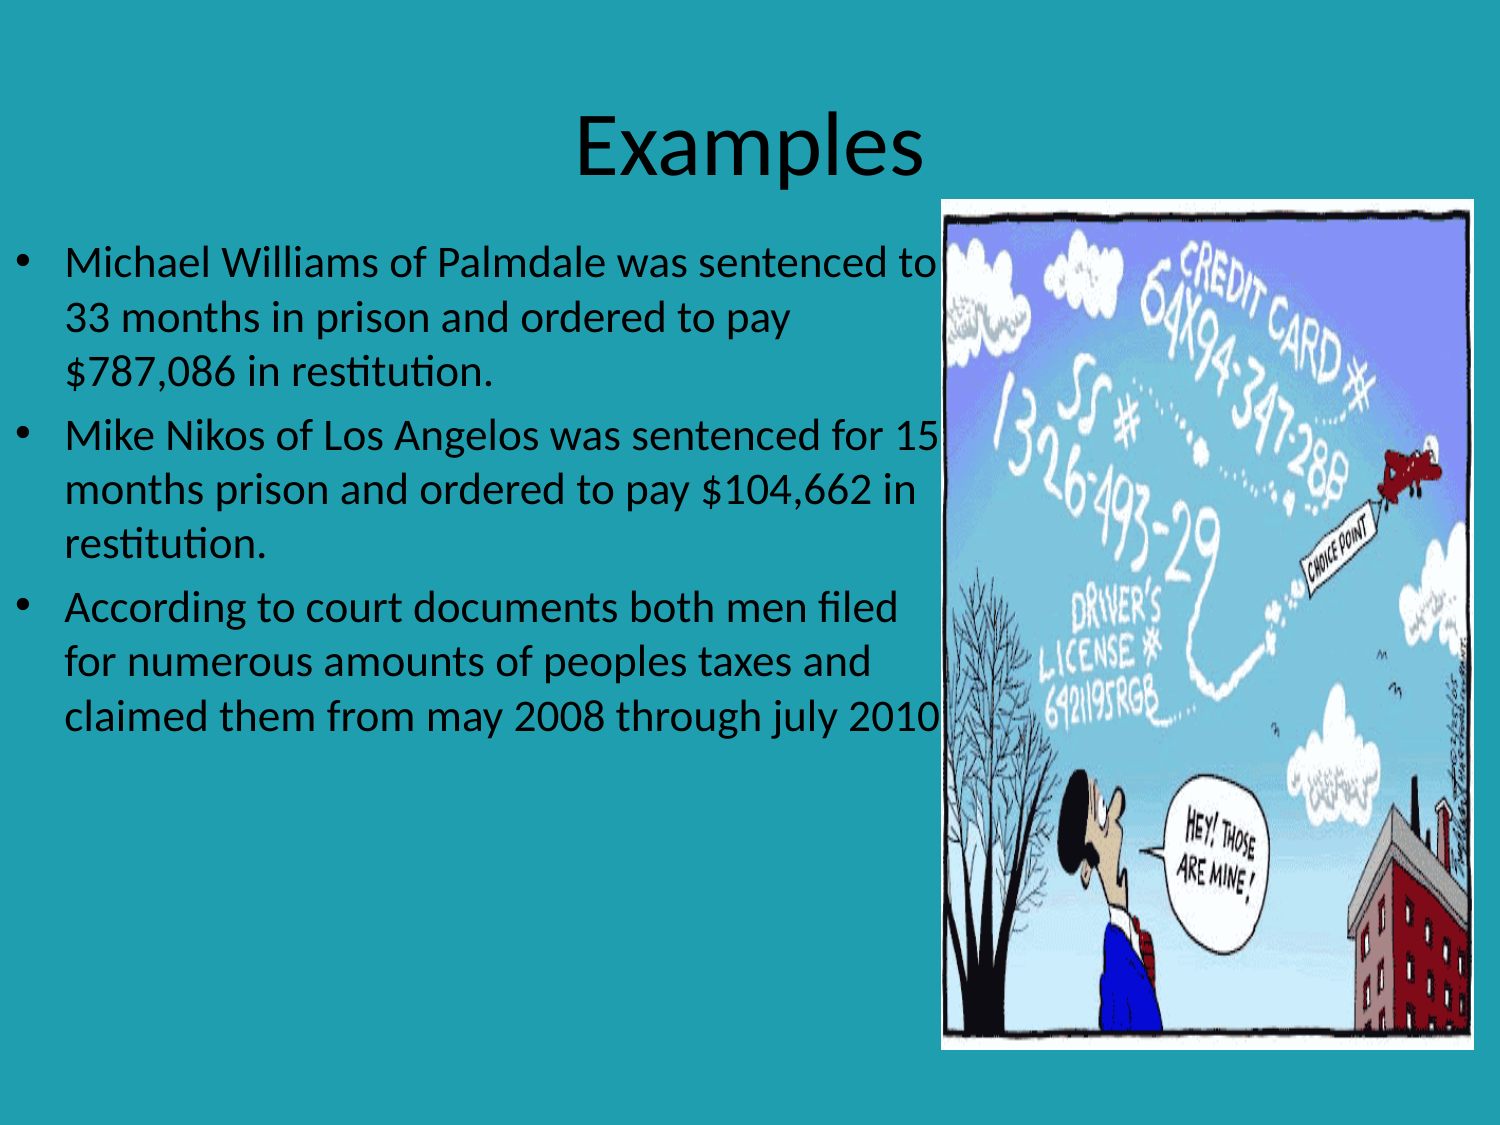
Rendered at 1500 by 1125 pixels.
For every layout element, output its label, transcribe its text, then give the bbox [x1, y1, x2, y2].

list Michael Williams of Palmdale was sentenced to 33 months in prison and ordered to pay $787,086 in restitution. Mike Nikos of Los Angelos was sentenced for 15 months prison and ordered to pay $104,662 in restitution. According to court documents both men filed for numerous amounts of peoples taxes and claimed them from may 2008 through july 2010. [0, 224, 936, 780]
title Examples [75, 45, 1425, 224]
picture [941, 199, 1475, 1051]
